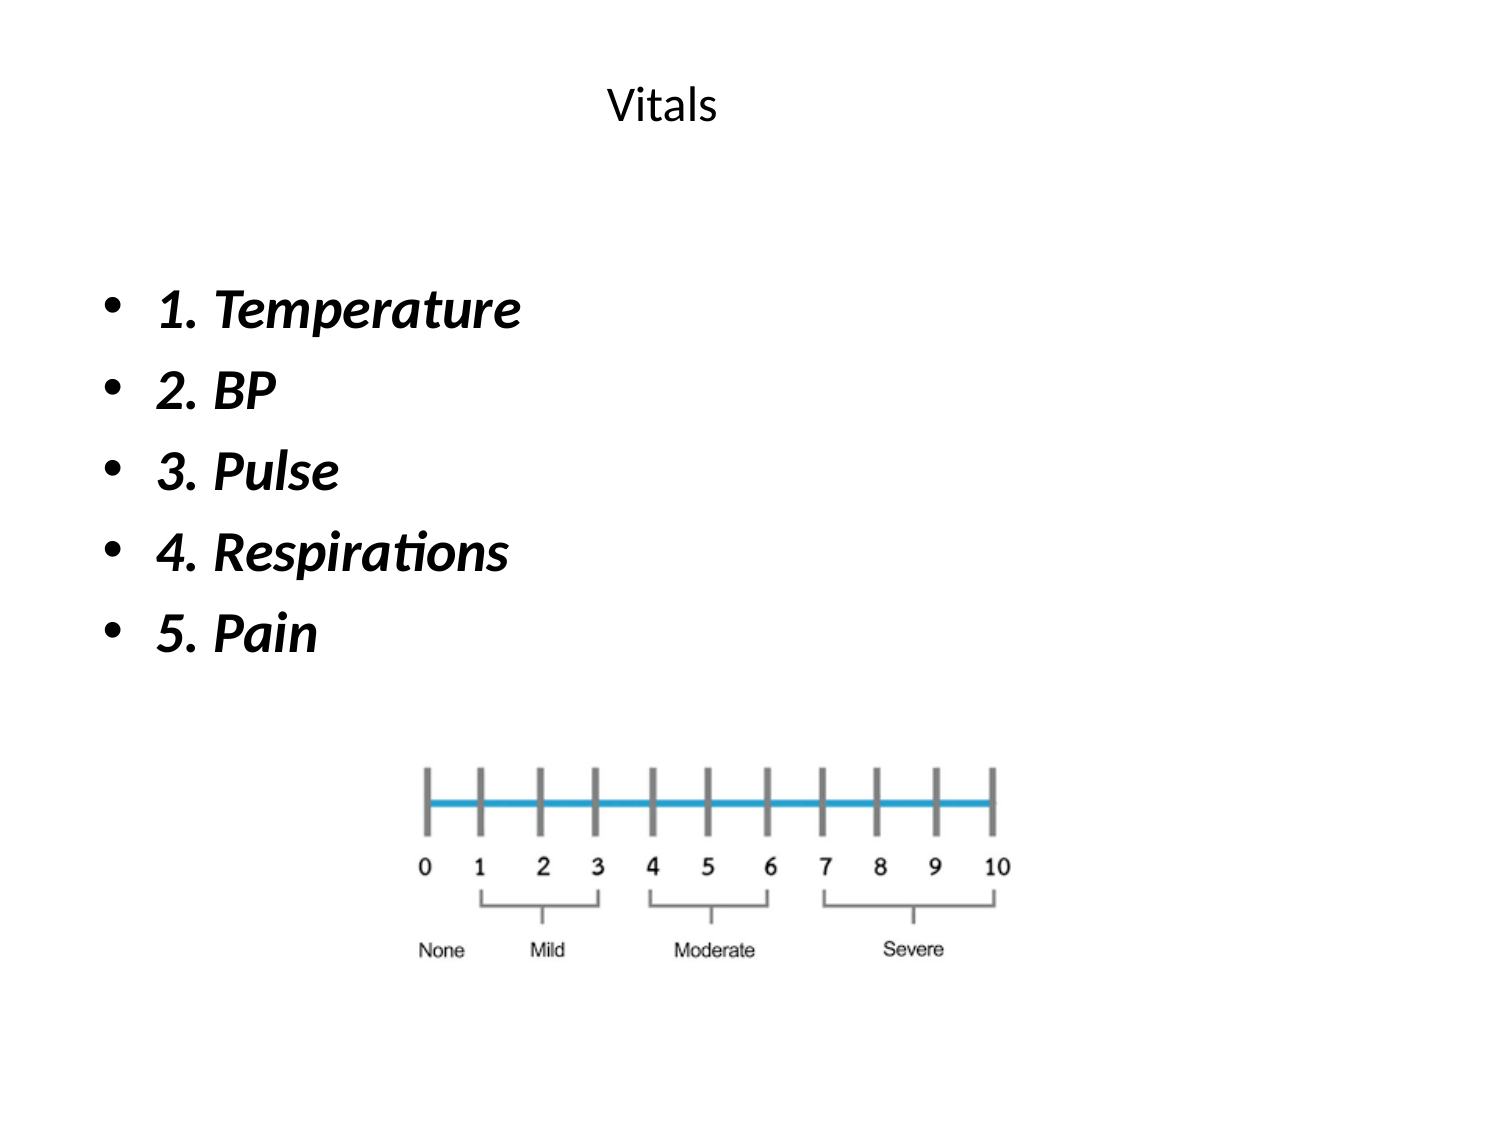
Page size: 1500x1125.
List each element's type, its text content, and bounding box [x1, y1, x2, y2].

picture [412, 762, 1015, 968]
title Vitals [50, 37, 1275, 225]
list 1. Temperature 2. BP 3. Pulse 4. Respirations 5. Pain [87, 262, 1313, 675]
